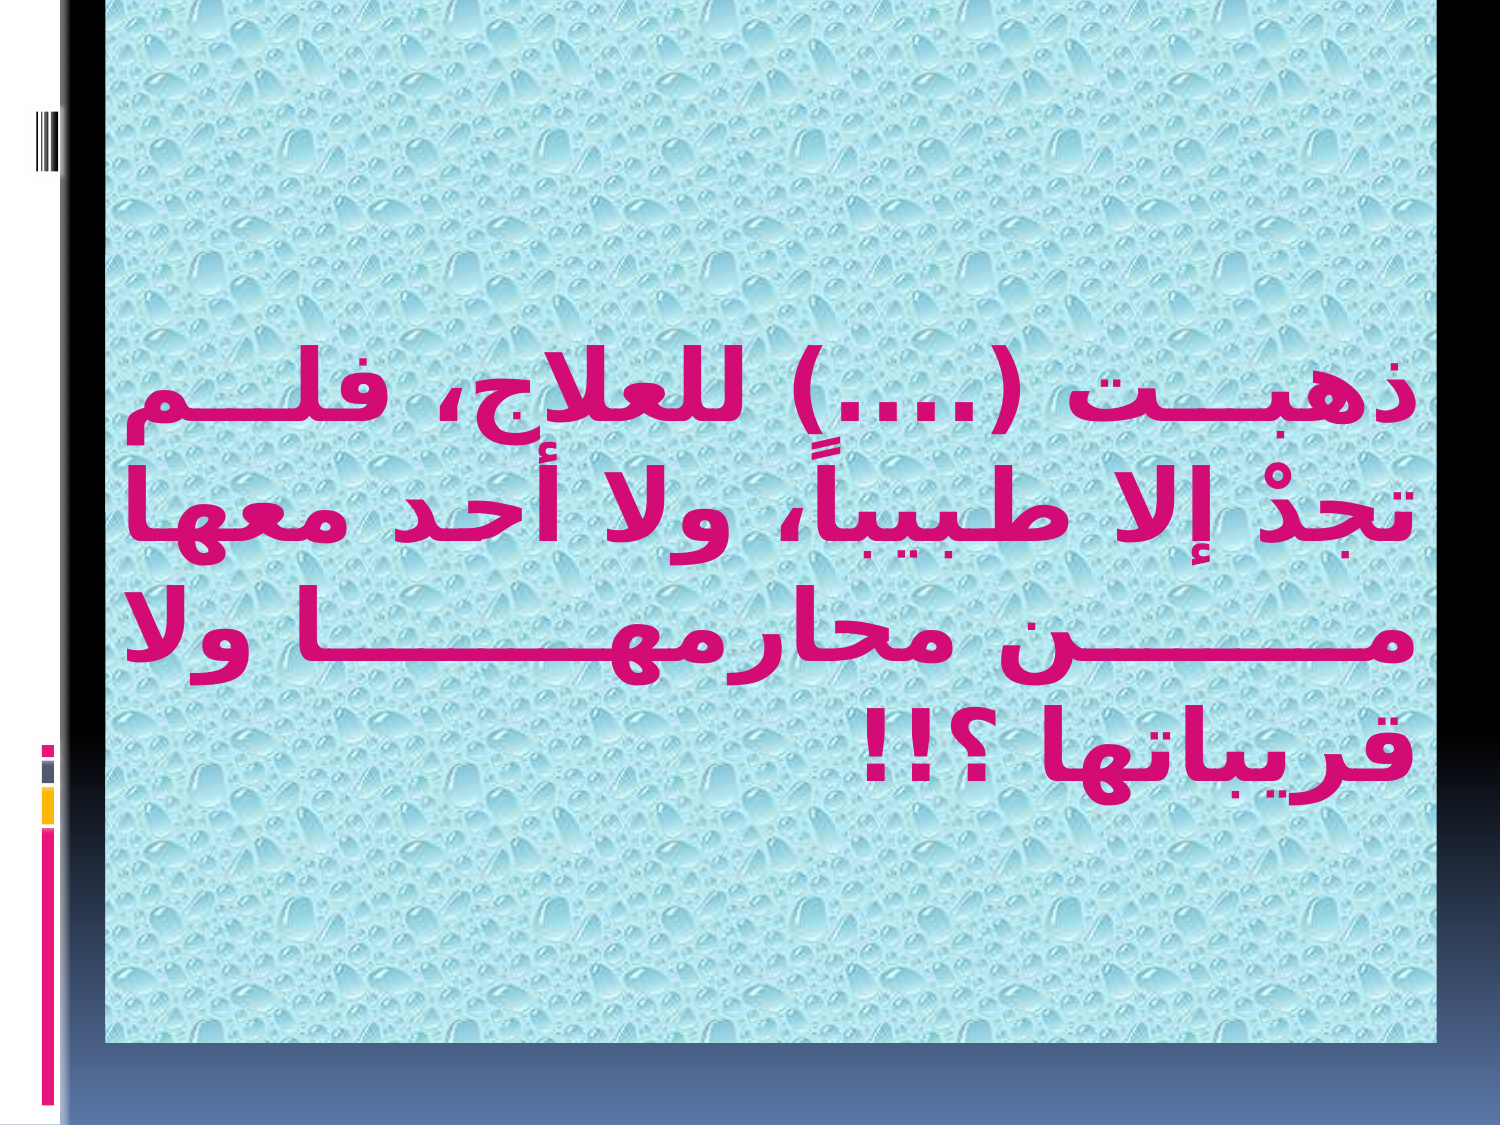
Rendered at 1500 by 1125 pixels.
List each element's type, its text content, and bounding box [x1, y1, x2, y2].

text_box ذهبت (....) للعلاج، فلم تجدْ إلا طبيباً، ولا أحد معها من محارمها ولا قريباتها ؟!! [105, 0, 1437, 1043]
